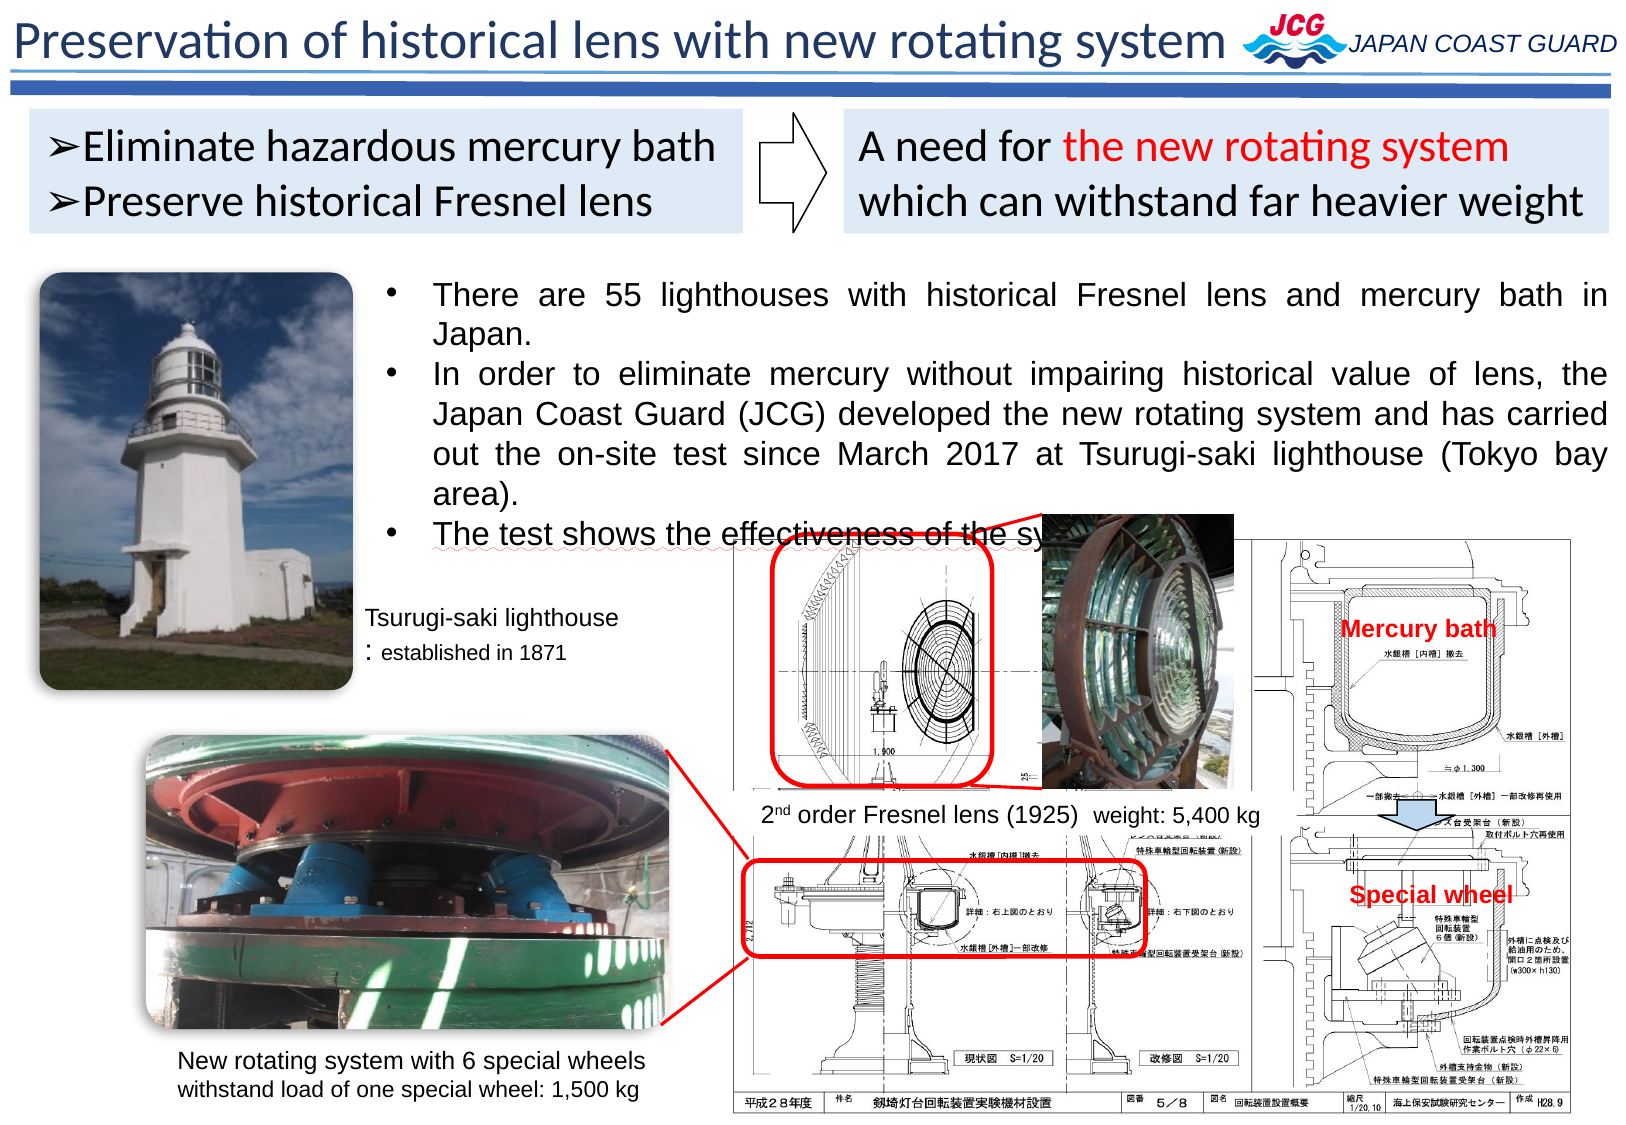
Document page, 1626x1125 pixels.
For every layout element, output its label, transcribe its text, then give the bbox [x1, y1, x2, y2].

picture [0, 272, 405, 691]
text_box A need for the new rotating system which can withstand far heavier weight [843, 108, 1610, 234]
text_box New rotating system with 6 special wheels withstand load of one special wheel: 1,500 kg [117, 1036, 706, 1109]
text_box Preservation of historical lens with new rotating system [13, 4, 1358, 70]
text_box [665, 749, 749, 860]
text_box JAPAN COAST GUARD [1312, 0, 1625, 96]
text_box ➢Eliminate hazardous mercury bath ➢Preserve historical Fresnel lens [29, 108, 743, 234]
text_box [759, 112, 827, 233]
picture [145, 734, 670, 1030]
text_box Tsurugi-saki lighthouse : established in 1871 [349, 593, 640, 674]
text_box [970, 785, 1042, 789]
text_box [970, 514, 1042, 534]
text_box There are 55 lighthouses with historical Fresnel lens and mercury bath in Japan. In order to eliminate mercury without impairing historical value of lens, the Japan Coast Guard (JCG) developed the new rotating system and has carried out the on-site test since March 2017 at Tsurugi-saki lighthouse (Tokyo bay area). The test shows the effectiveness of the system. [371, 265, 1625, 560]
picture [729, 514, 1577, 1116]
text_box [660, 957, 749, 1025]
